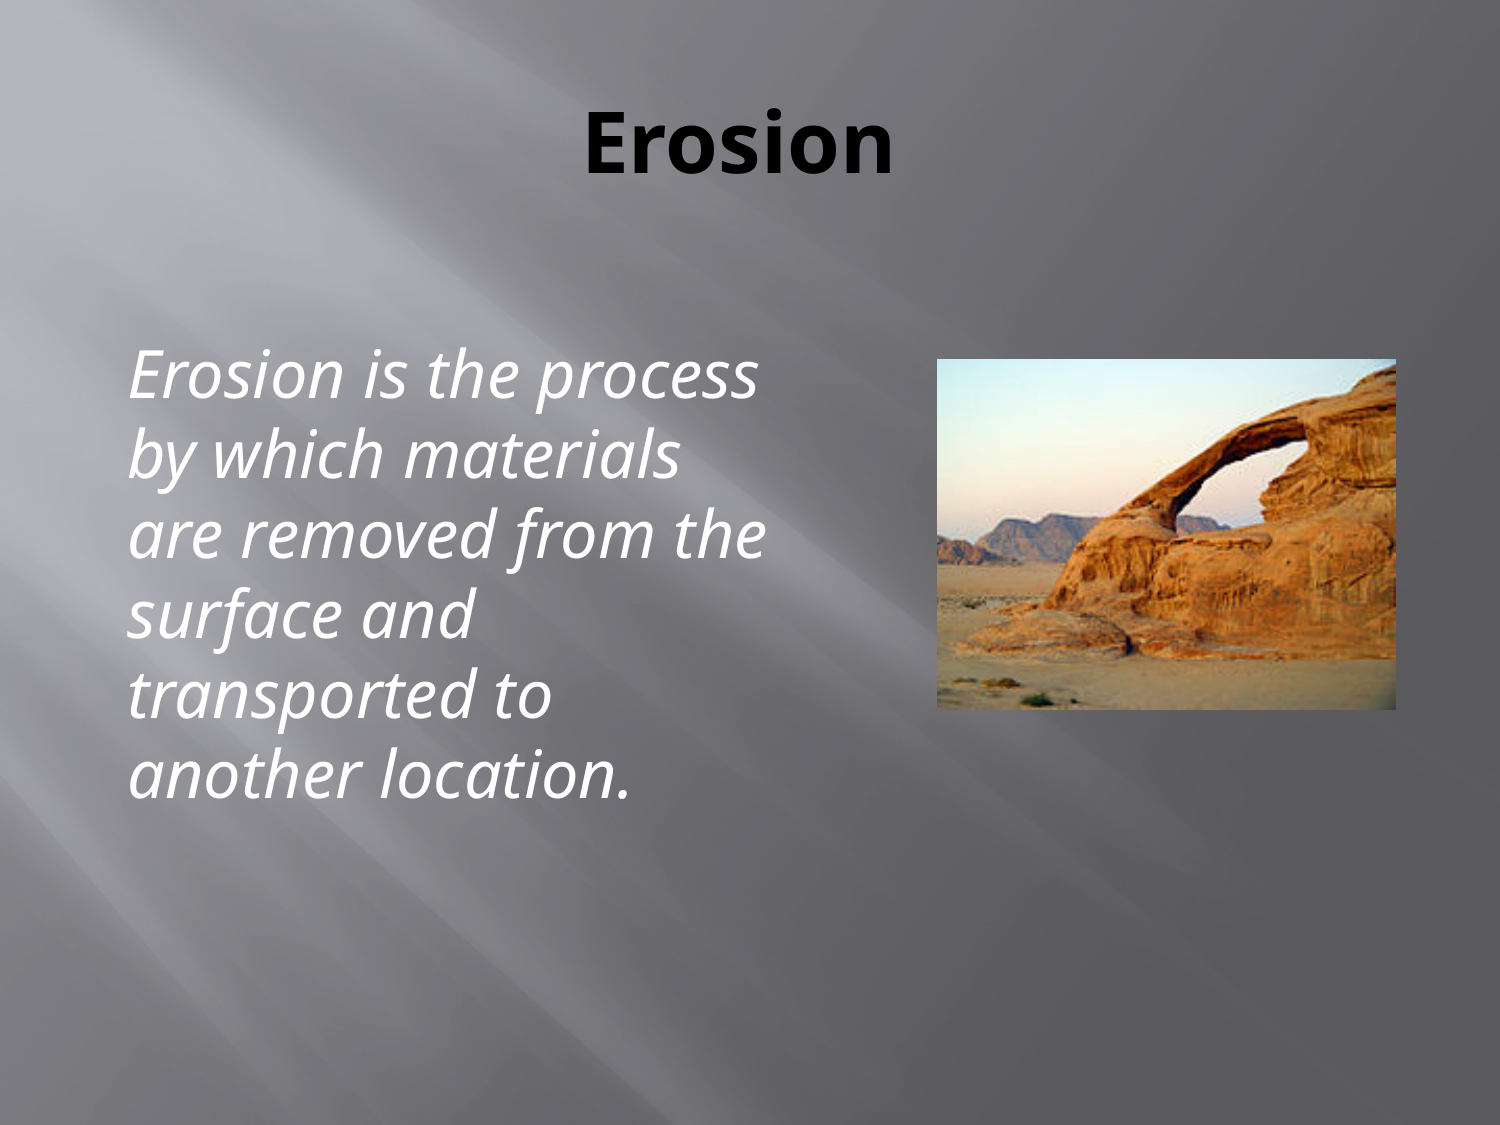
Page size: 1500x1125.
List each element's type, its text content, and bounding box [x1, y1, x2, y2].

title Erosion [75, 45, 1425, 233]
picture [937, 359, 1397, 710]
text_box Erosion is the process by which materials are removed from the surface and transported to another location. [112, 324, 800, 820]
